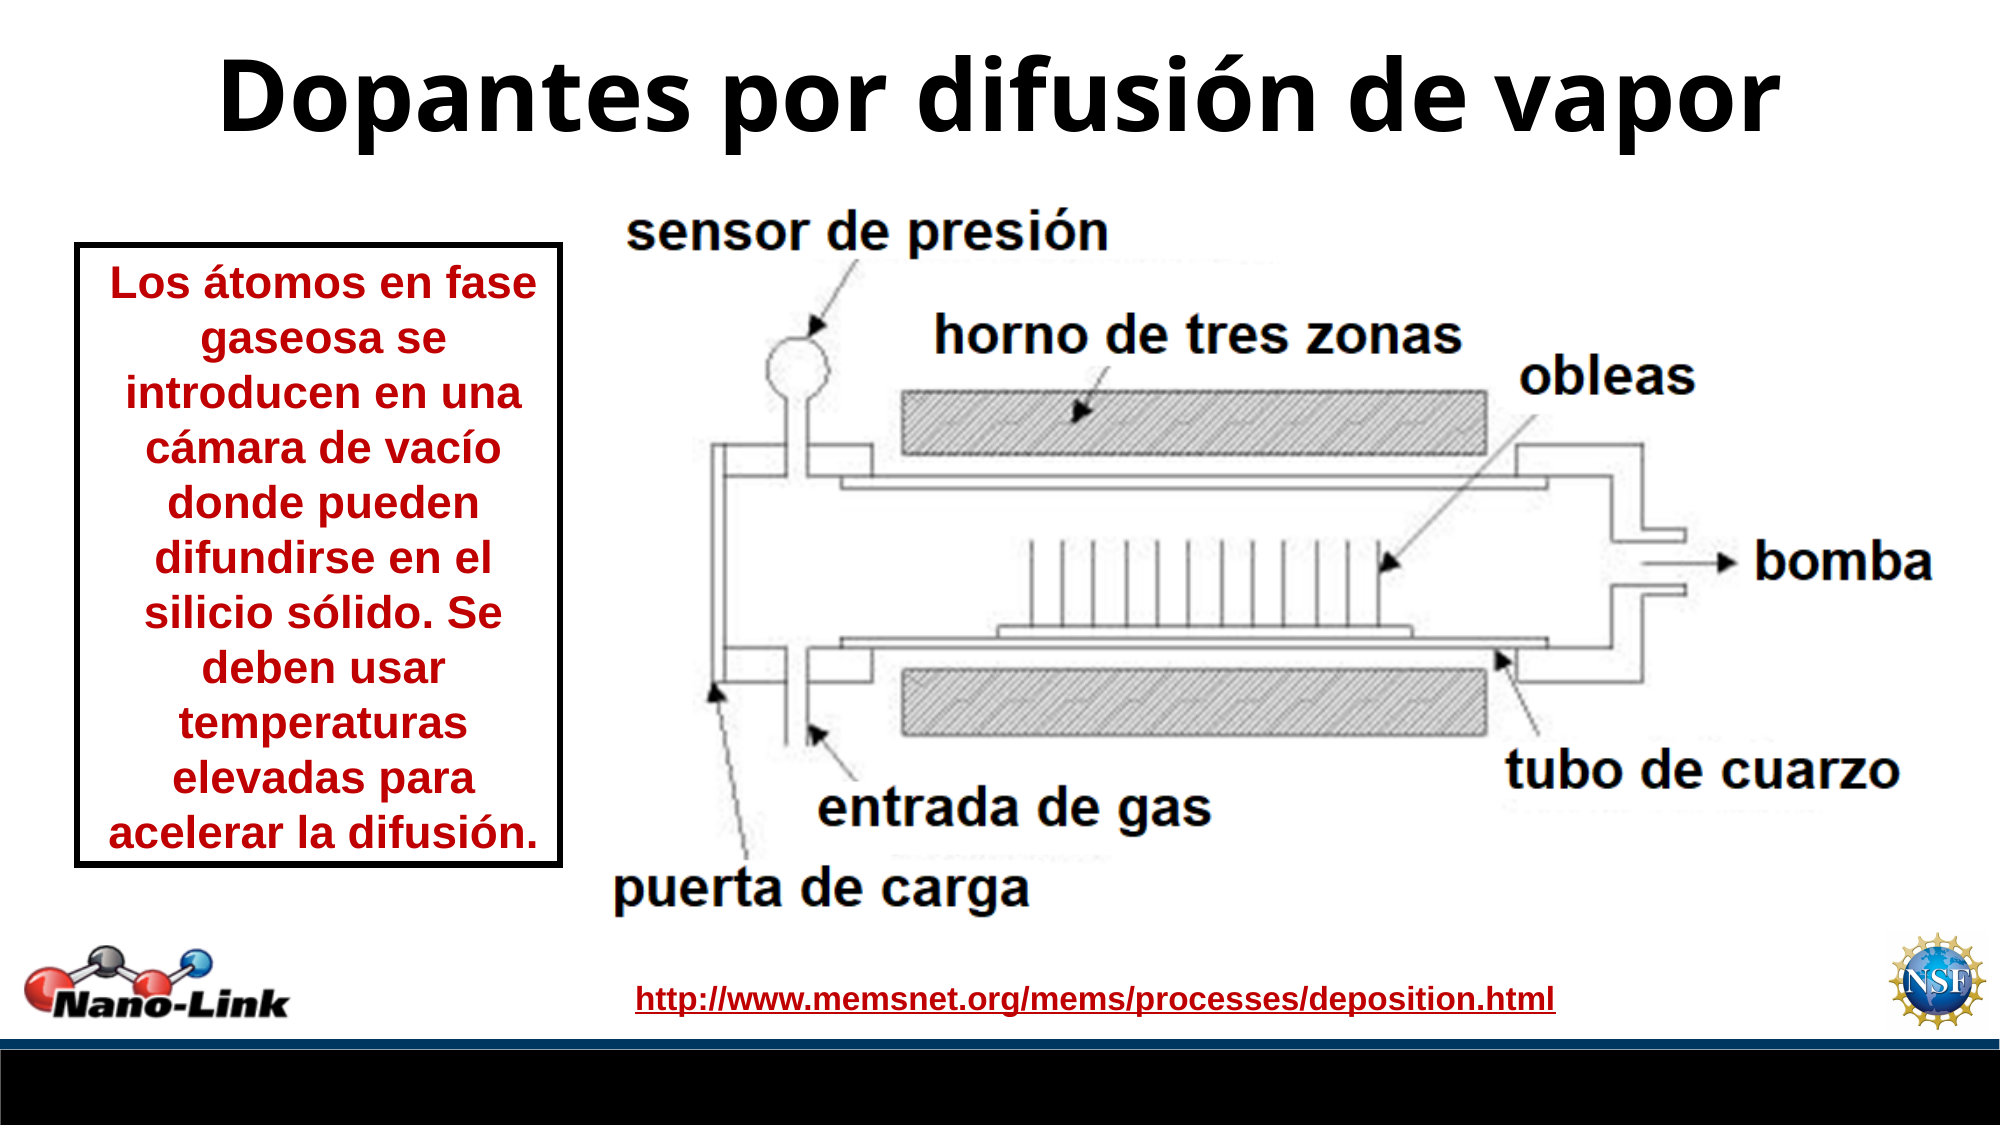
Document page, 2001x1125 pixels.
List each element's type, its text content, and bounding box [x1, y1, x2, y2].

text_box http://www.memsnet.org/mems/processes/deposition.html [314, 969, 1883, 1025]
picture [1886, 931, 1988, 1032]
picture [599, 206, 1938, 921]
picture [16, 935, 305, 1032]
text_box Dopantes por difusión de vapor [0, 24, 2000, 158]
text_box Los átomos en fase gaseosa se introducen en una cámara de vacío donde pueden difundirse en el silicio sólido. Se deben usar temperaturas elevadas para acelerar la difusión. [77, 245, 561, 865]
